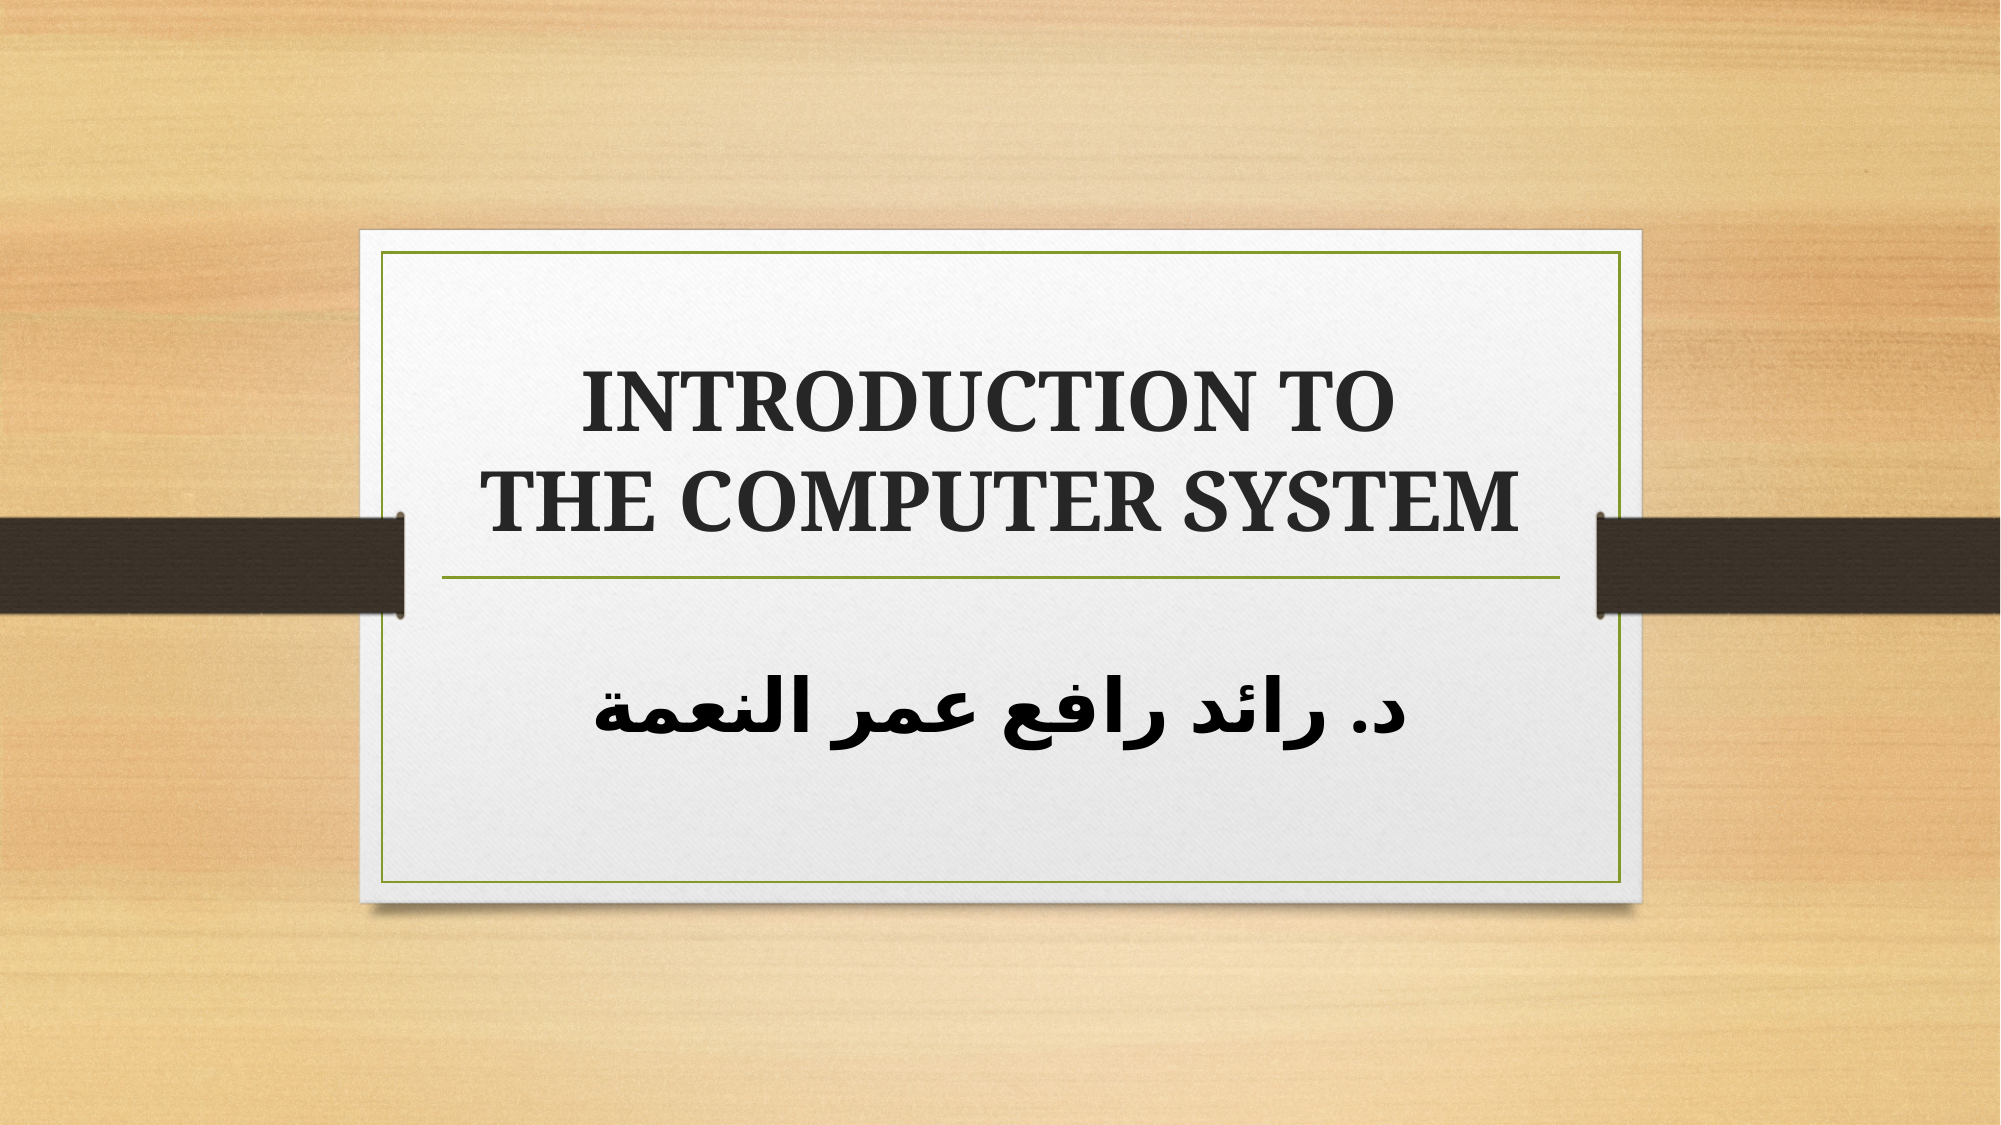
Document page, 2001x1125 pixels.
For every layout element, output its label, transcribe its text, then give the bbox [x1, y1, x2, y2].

subtitle د. رائد رافع عمر النعمة [441, 650, 1560, 817]
picture [0, 0, 2001, 1125]
title INTRODUCTION TO THE COMPUTER SYSTEM [441, 306, 1560, 556]
